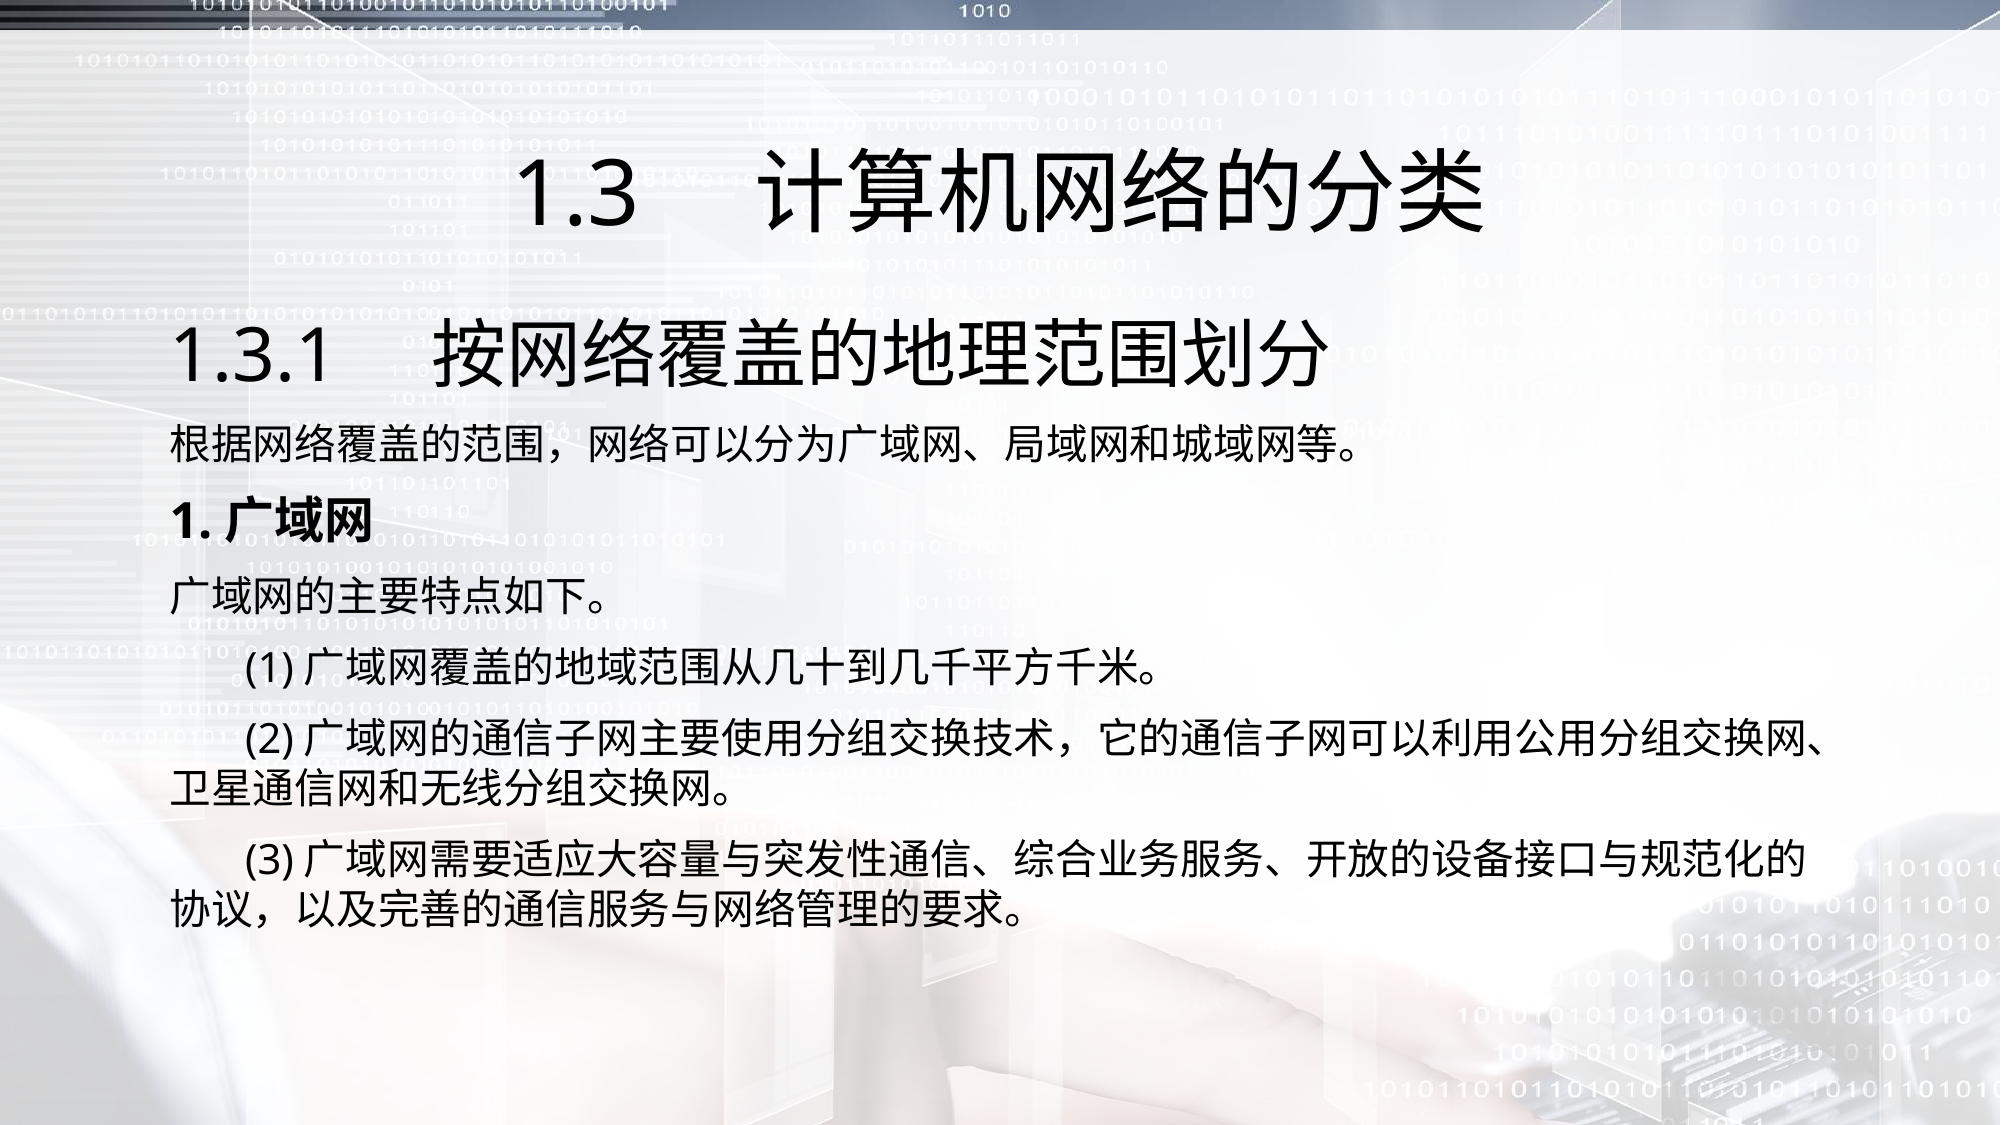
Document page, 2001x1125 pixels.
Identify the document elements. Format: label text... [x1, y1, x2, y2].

list 1.3.1 按网络覆盖的地理范围划分 根据网络覆盖的范围，网络可以分为广域网、局域网和城域网等。 1.广域网 广域网的主要特点如下。 (1)广域网覆盖的地域范围从几十到几千平方千米。 (2)广域网的通信子网主要使用分组交换技术，它的通信子网可以利用公用分组交换网、卫星通信网和无线分组交换网。 (3)广域网需要适应大容量与突发性通信、综合业务服务、开放的设备接口与规范化的协议，以及完善的通信服务与网络管理的要求。 [154, 299, 1845, 1014]
title 1.3 计算机网络的分类 [154, 114, 1845, 278]
picture [0, 0, 2000, 30]
